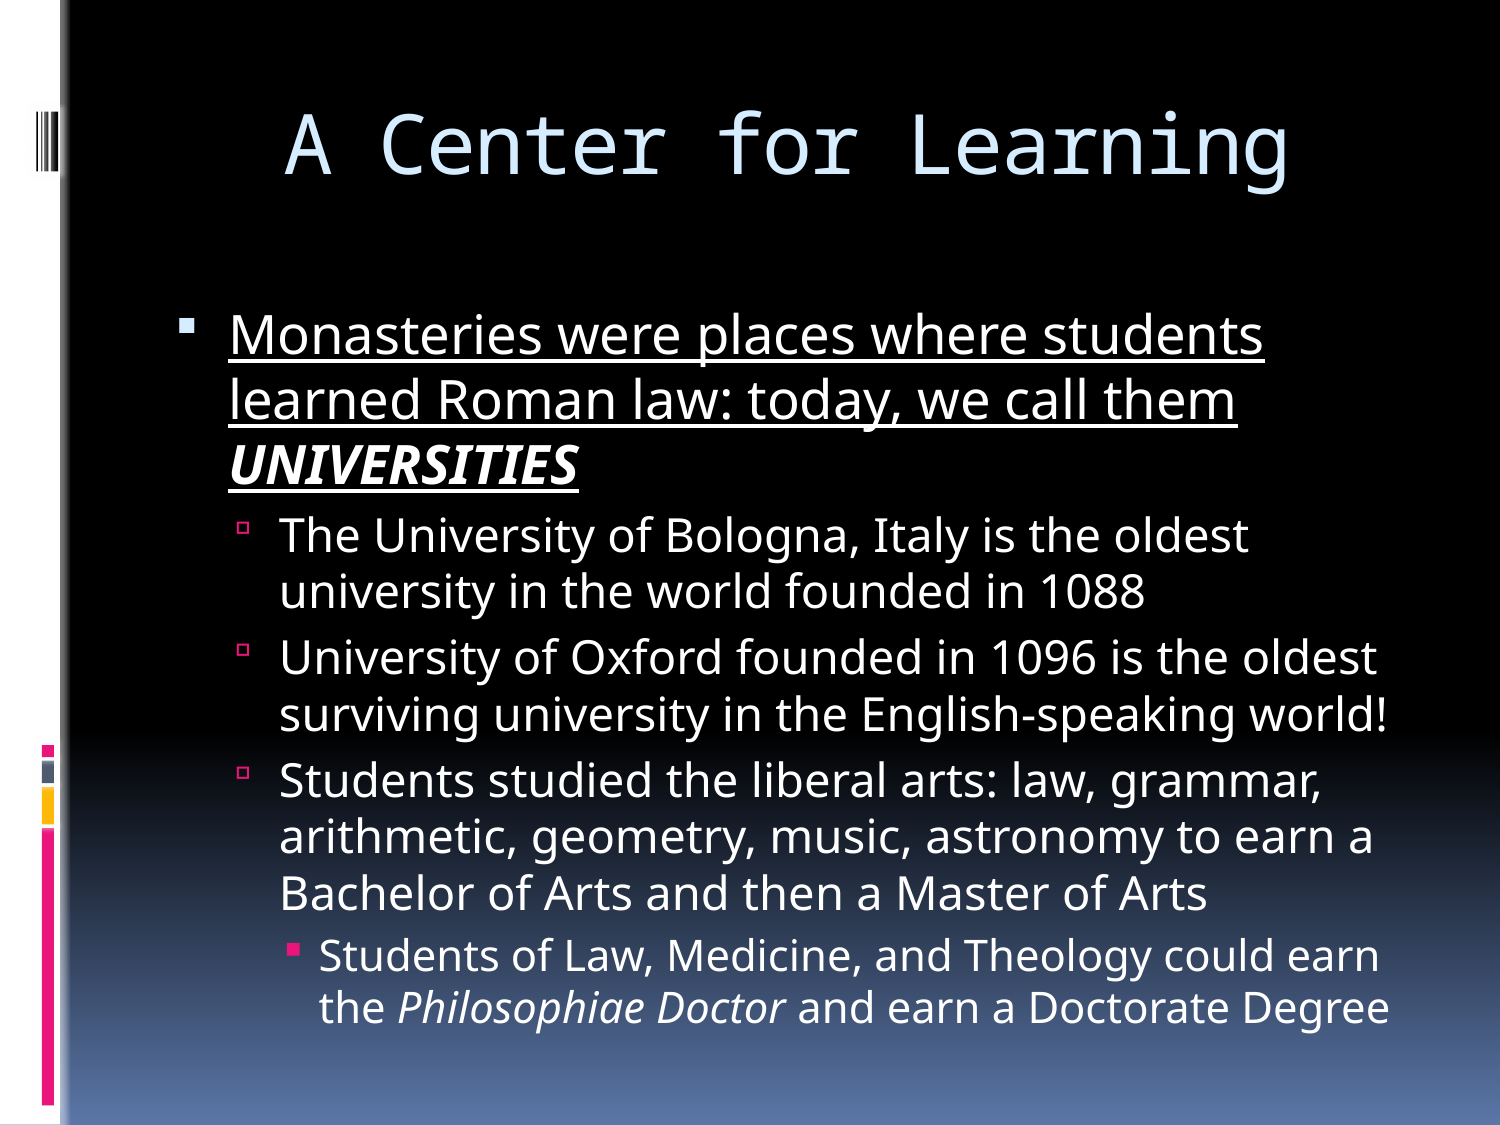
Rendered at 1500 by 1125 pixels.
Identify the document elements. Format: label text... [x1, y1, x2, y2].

list Monasteries were places where students learned Roman law: today, we call them UNIVERSITIES The University of Bologna, Italy is the oldest university in the world founded in 1088 University of Oxford founded in 1096 is the oldest surviving university in the English-speaking world! Students studied the liberal arts: law, grammar, arithmetic, geometry, music, astronomy to earn a Bachelor of Arts and then a Master of Arts Students of Law, Medicine, and Theology could earn the Philosophiae Doctor and earn a Doctorate Degree [150, 292, 1425, 1043]
title A Center for Learning [150, 83, 1425, 234]
